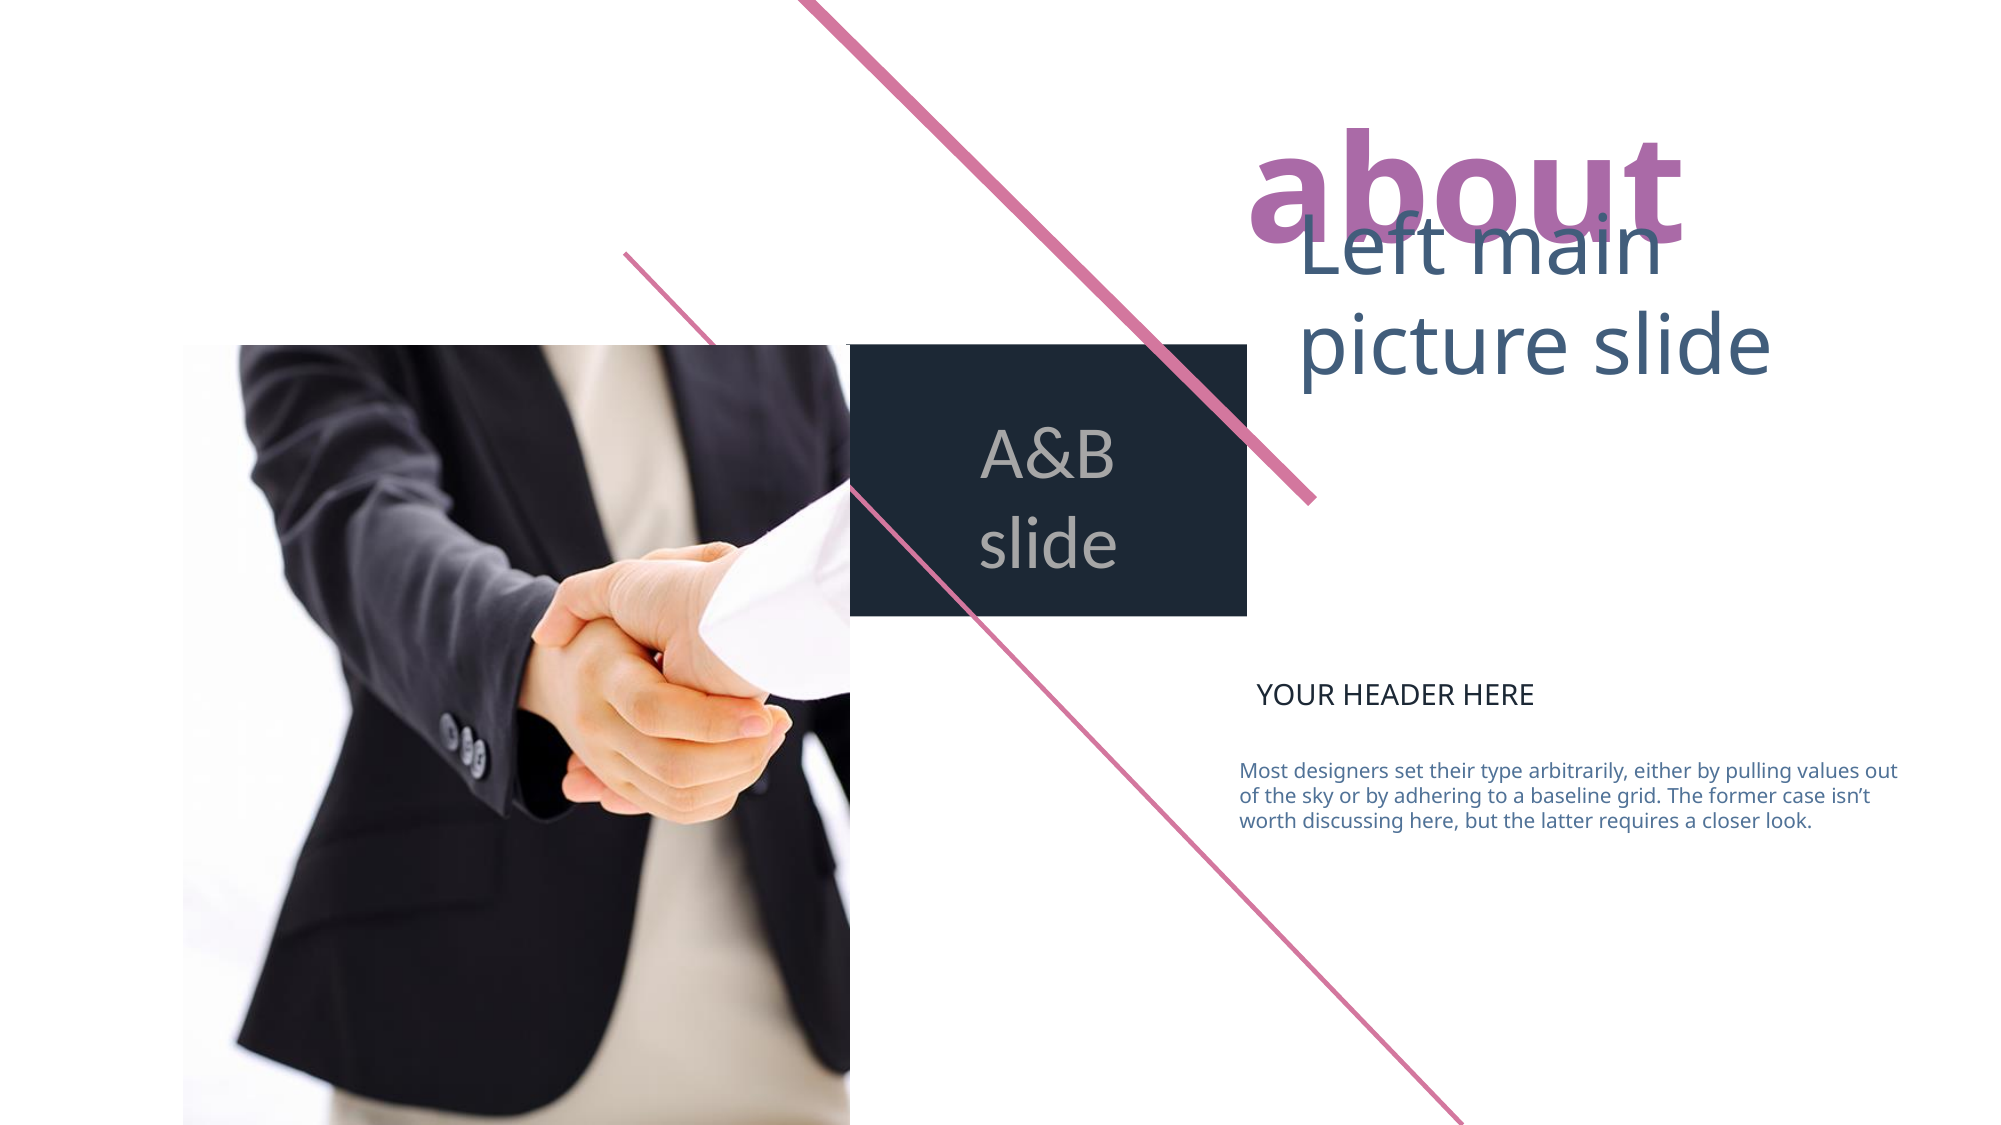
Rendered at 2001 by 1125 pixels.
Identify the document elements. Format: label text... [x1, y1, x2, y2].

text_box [624, 253, 1463, 1125]
text_box Left main picture slide [1313, 184, 1789, 399]
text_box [766, 0, 1313, 253]
text_box YOUR HEADER HERE [1463, 668, 1551, 719]
text_box Most designers set their type arbitrarily, either by pulling values out of the sky or by adhering to a baseline grid. The former case isn’t worth discussing here, but the latter requires a closer look. [1463, 750, 1921, 841]
picture [183, 345, 850, 1125]
text_box about [1313, 85, 1702, 184]
